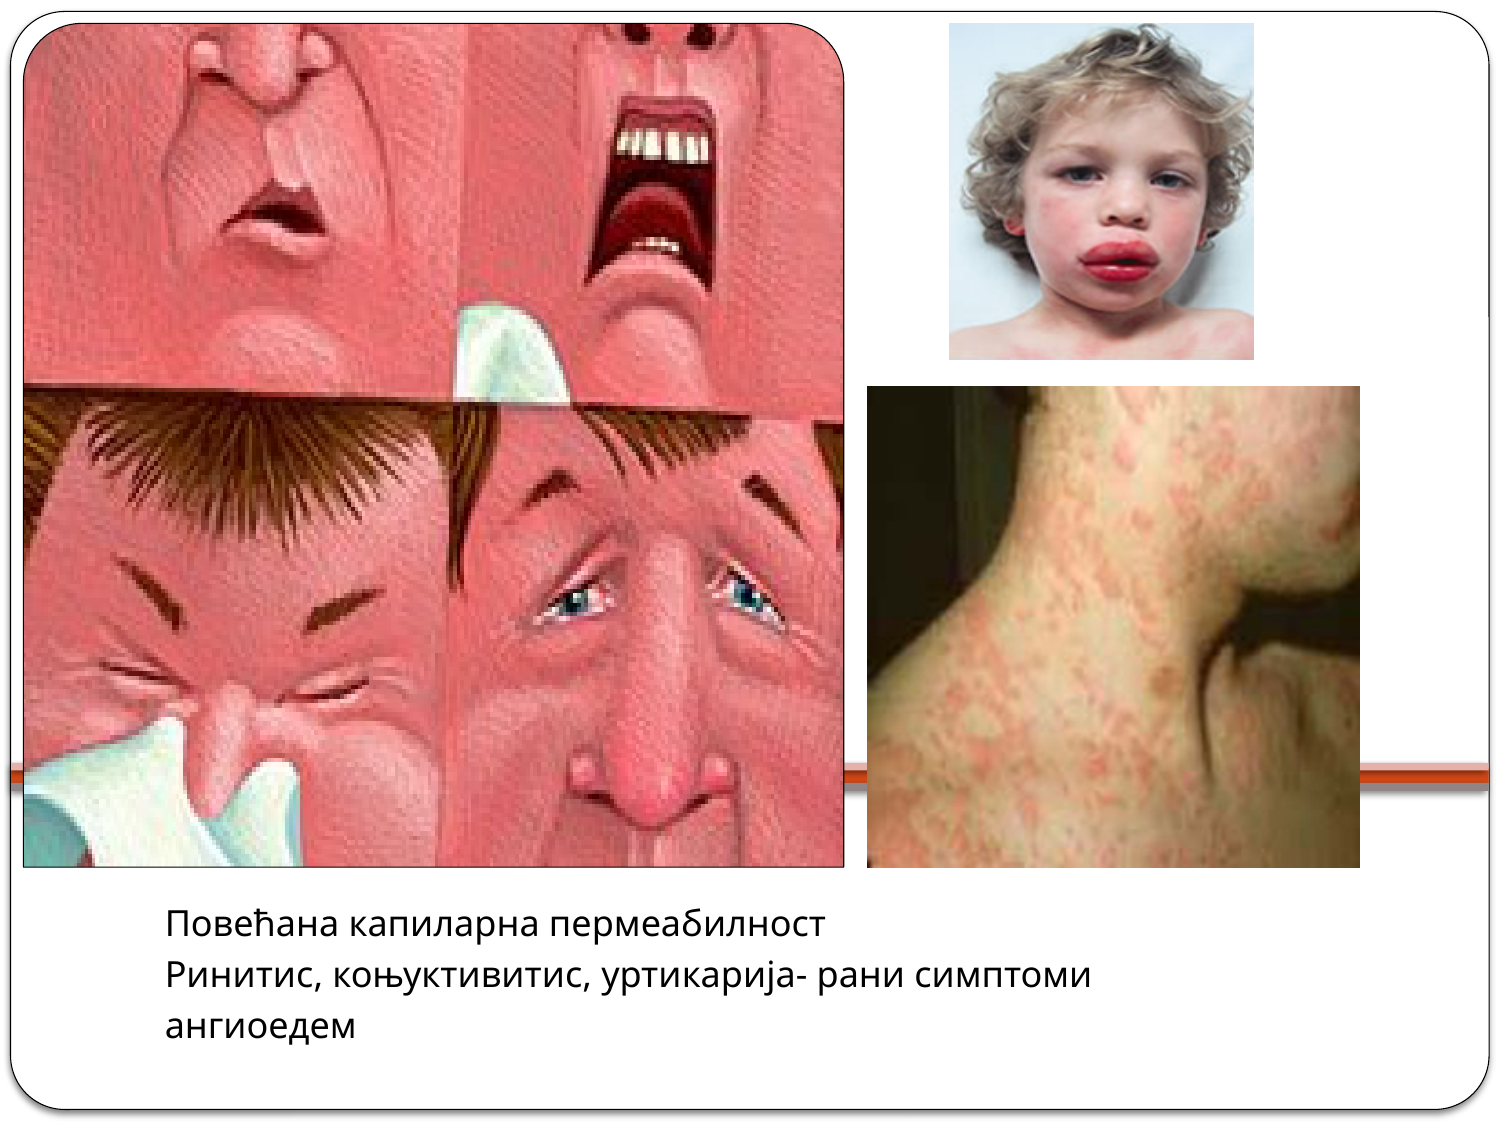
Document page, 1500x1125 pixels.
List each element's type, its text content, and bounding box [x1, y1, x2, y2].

picture [948, 23, 1255, 360]
list Повећана капиларна пермеабилност Ринитис, коњуктивитис, уртикарија- рани симптоми ангиоедем [150, 893, 1350, 1055]
picture [866, 386, 1360, 868]
picture [23, 23, 844, 868]
